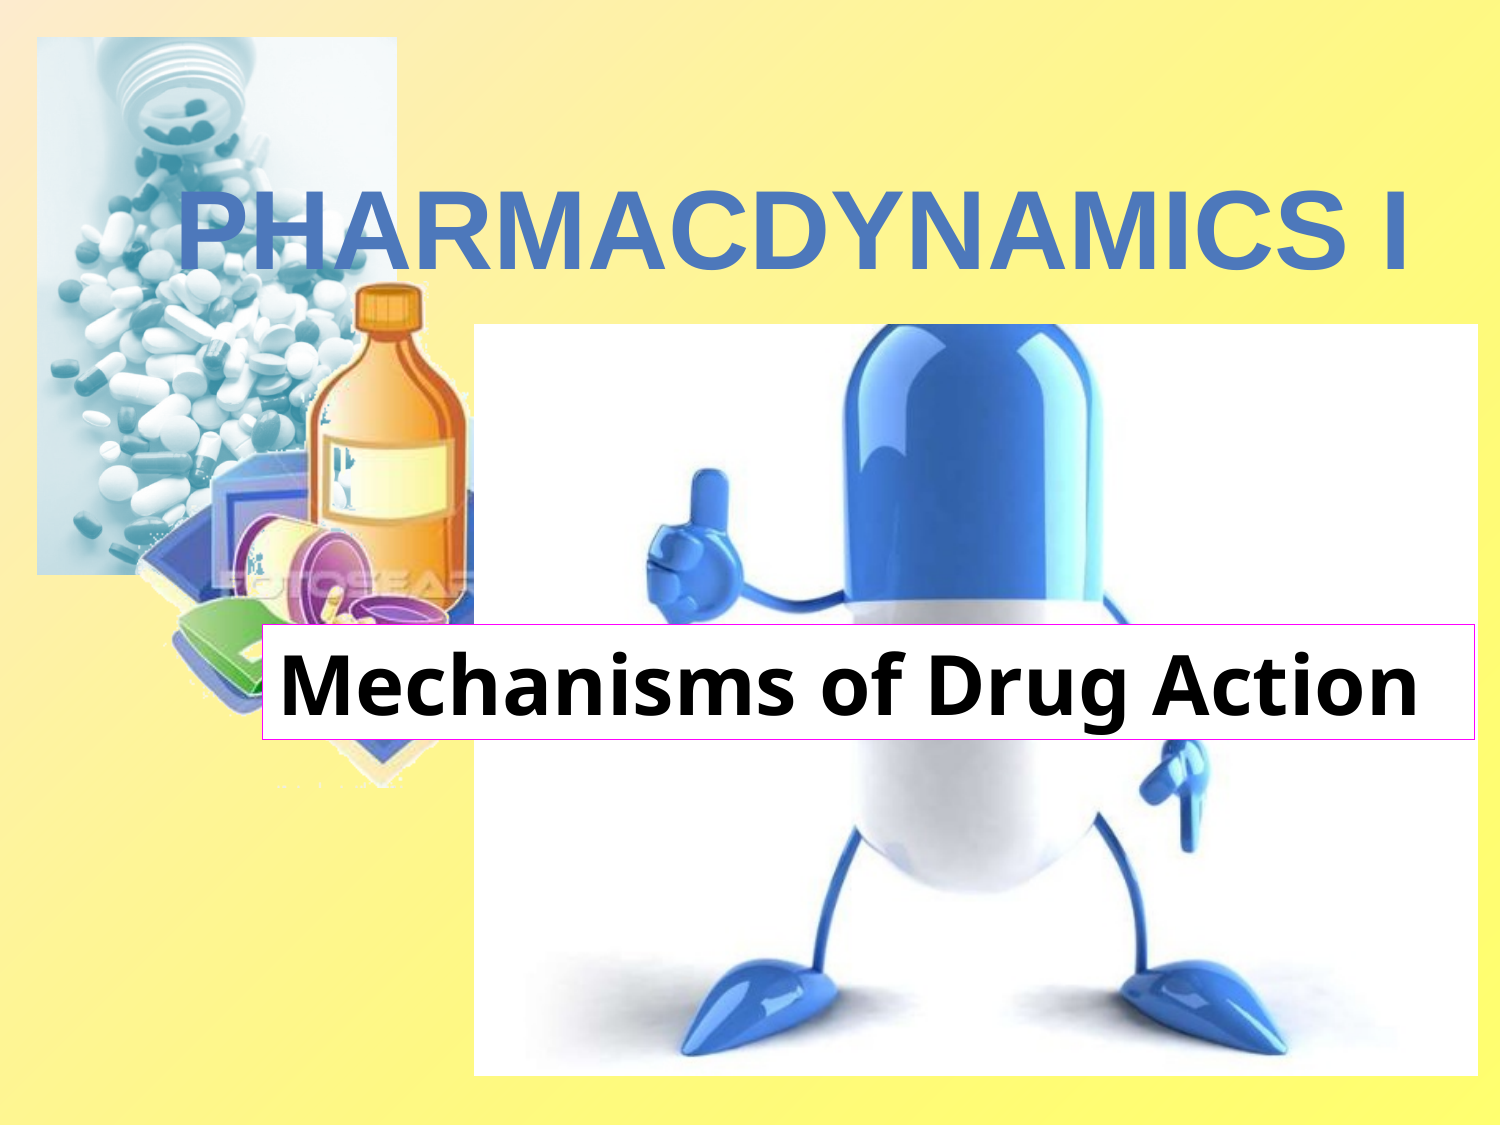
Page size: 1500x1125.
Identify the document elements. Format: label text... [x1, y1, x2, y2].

text_box PHARMACdYNAMICS i [401, 149, 1438, 300]
text_box [0, 0, 1500, 1125]
picture [37, 37, 1478, 1077]
